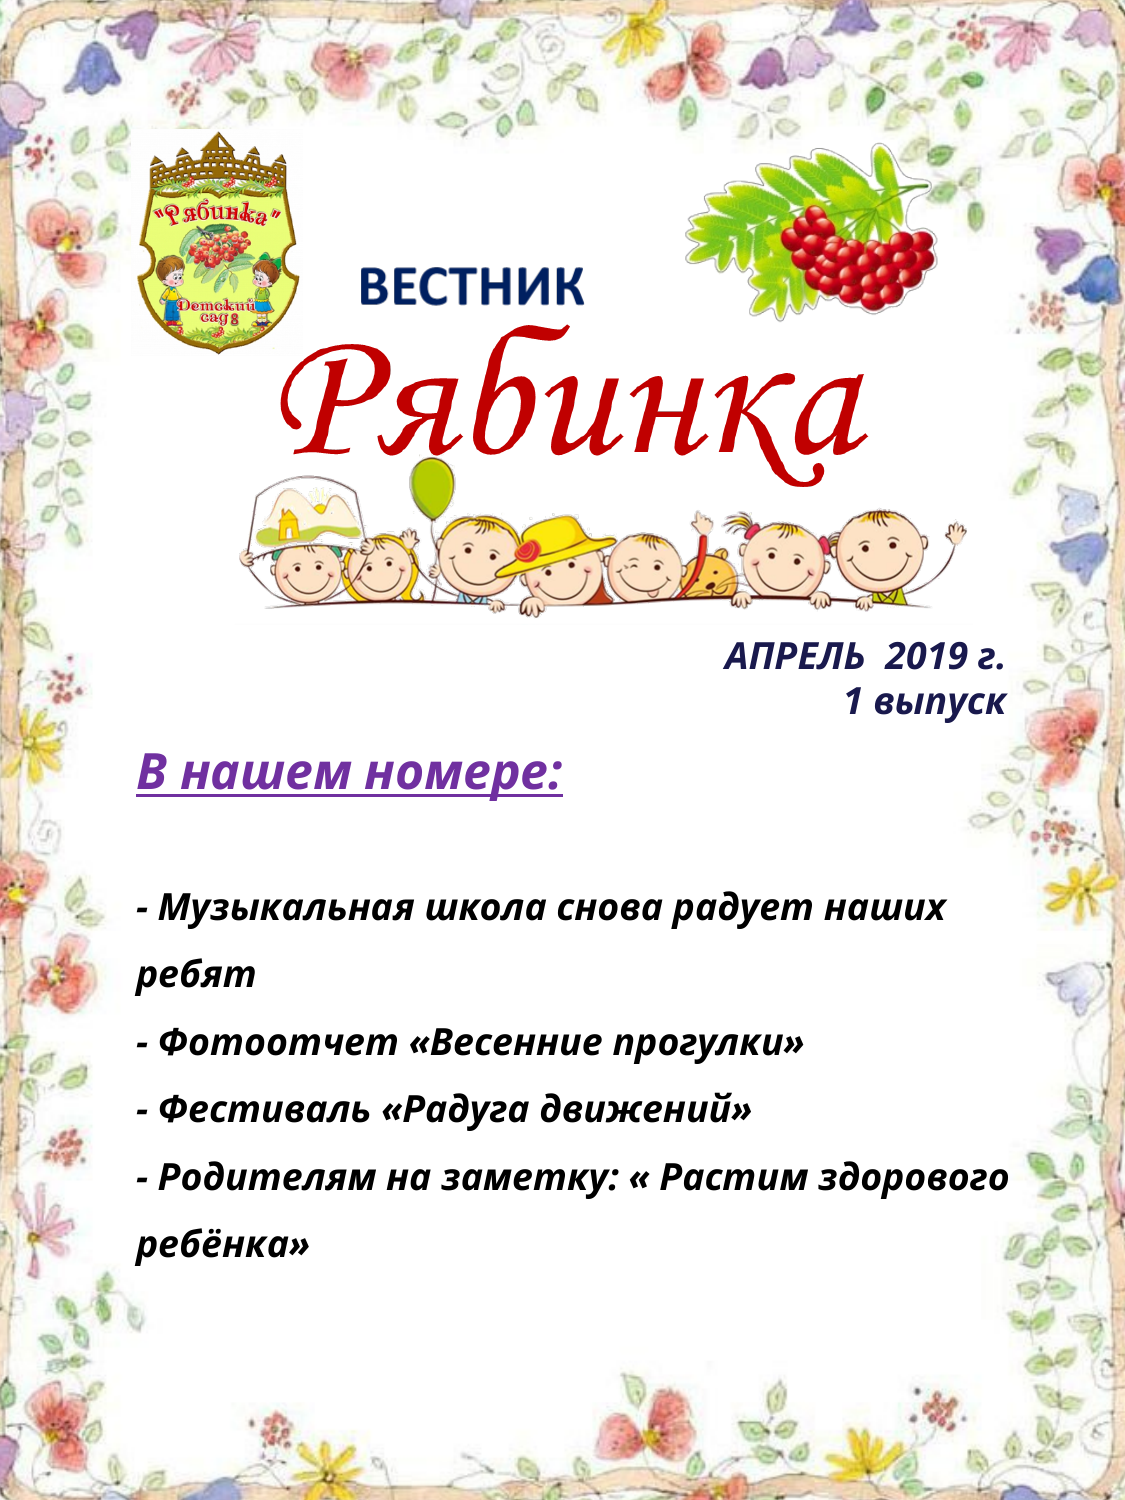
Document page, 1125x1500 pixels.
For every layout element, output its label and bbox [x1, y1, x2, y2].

text_box [0, 0, 1125, 1500]
